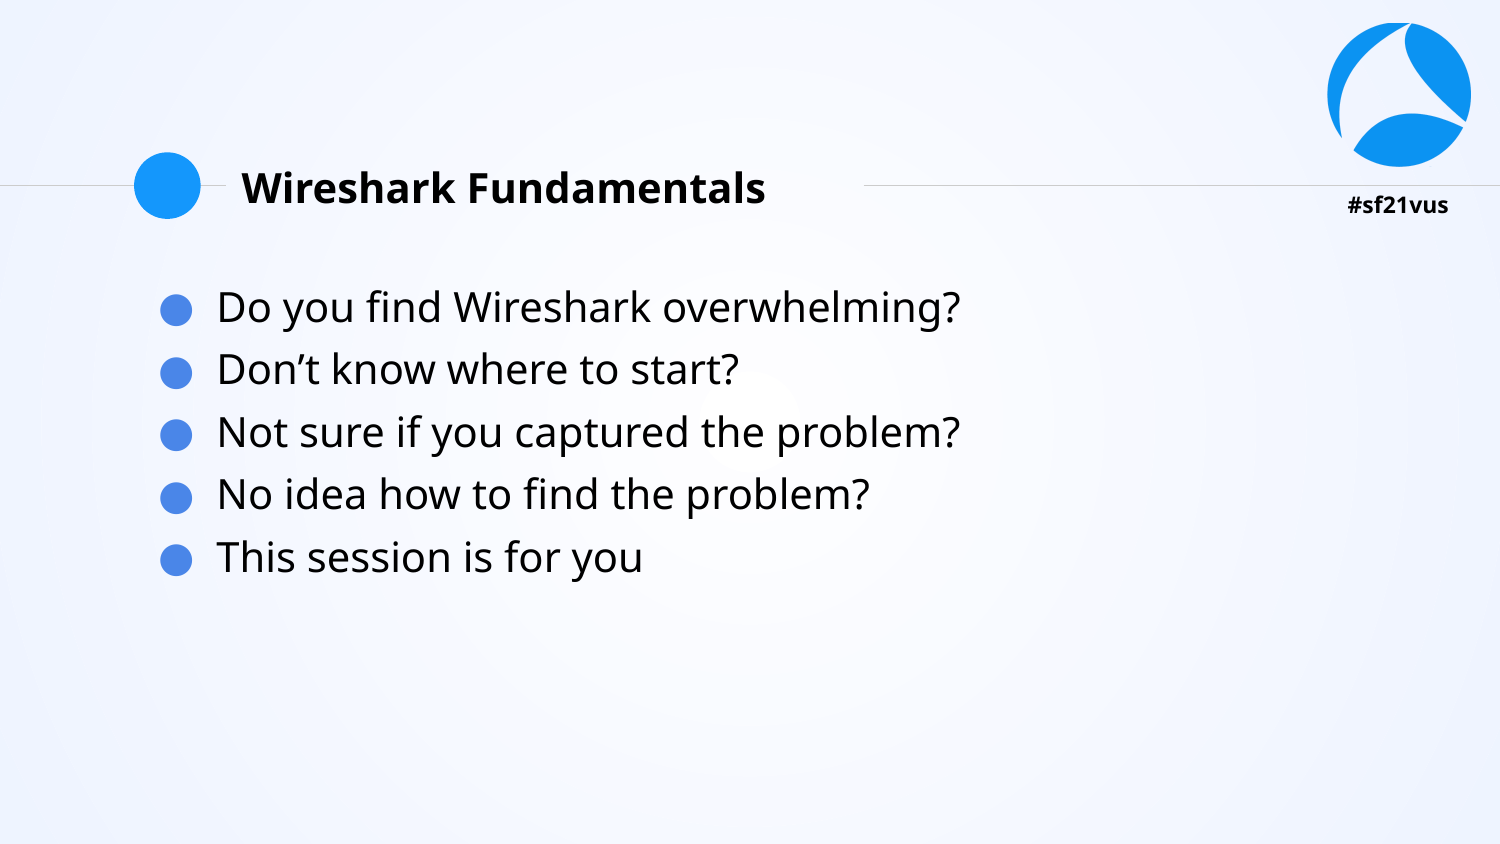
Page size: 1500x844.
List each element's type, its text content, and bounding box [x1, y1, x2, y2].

picture [1327, 23, 1471, 167]
list Do you find Wireshark overwhelming? Don’t know where to start? Not sure if you captured the problem? No idea how to find the problem? This session is for you [126, 265, 1163, 796]
title Wireshark Fundamentals [226, 151, 863, 223]
